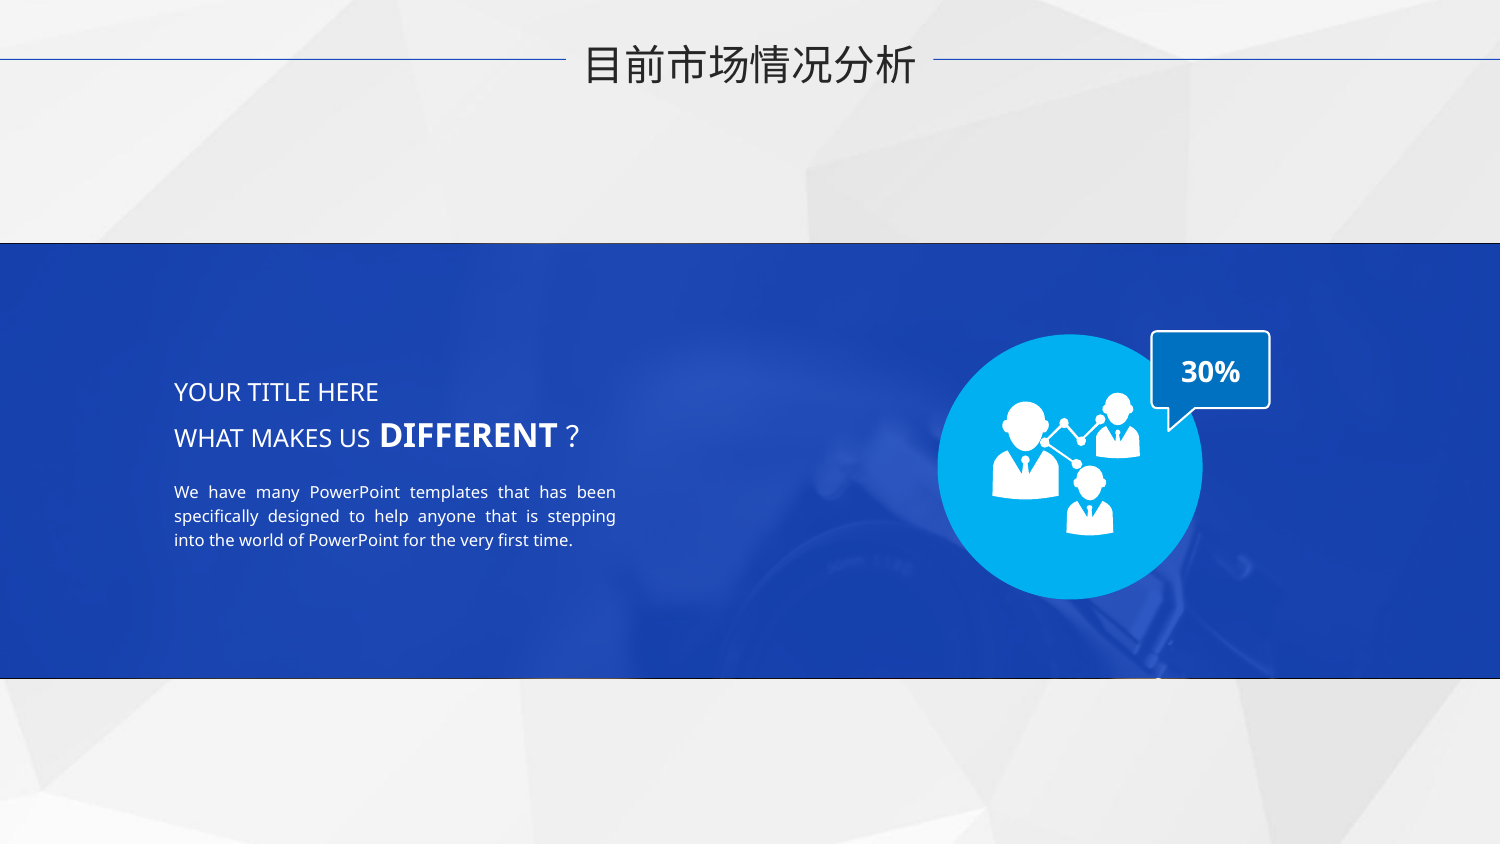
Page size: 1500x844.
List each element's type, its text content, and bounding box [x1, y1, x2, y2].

text_box 目前市场情况分析 [568, 31, 932, 97]
picture [0, 679, 1500, 844]
text_box [1151, 331, 1270, 431]
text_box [992, 392, 1140, 536]
picture [0, 0, 1500, 243]
text_box YOUR TITLE HERE WHAT MAKES US DIFFERENT？ We have many PowerPoint templates that has been specifically designed to help anyone that is stepping into the world of PowerPoint for the very first time. [159, 362, 632, 557]
text_box [937, 334, 1203, 600]
text_box 30% [1166, 345, 1256, 396]
text_box [0, 243, 1500, 678]
